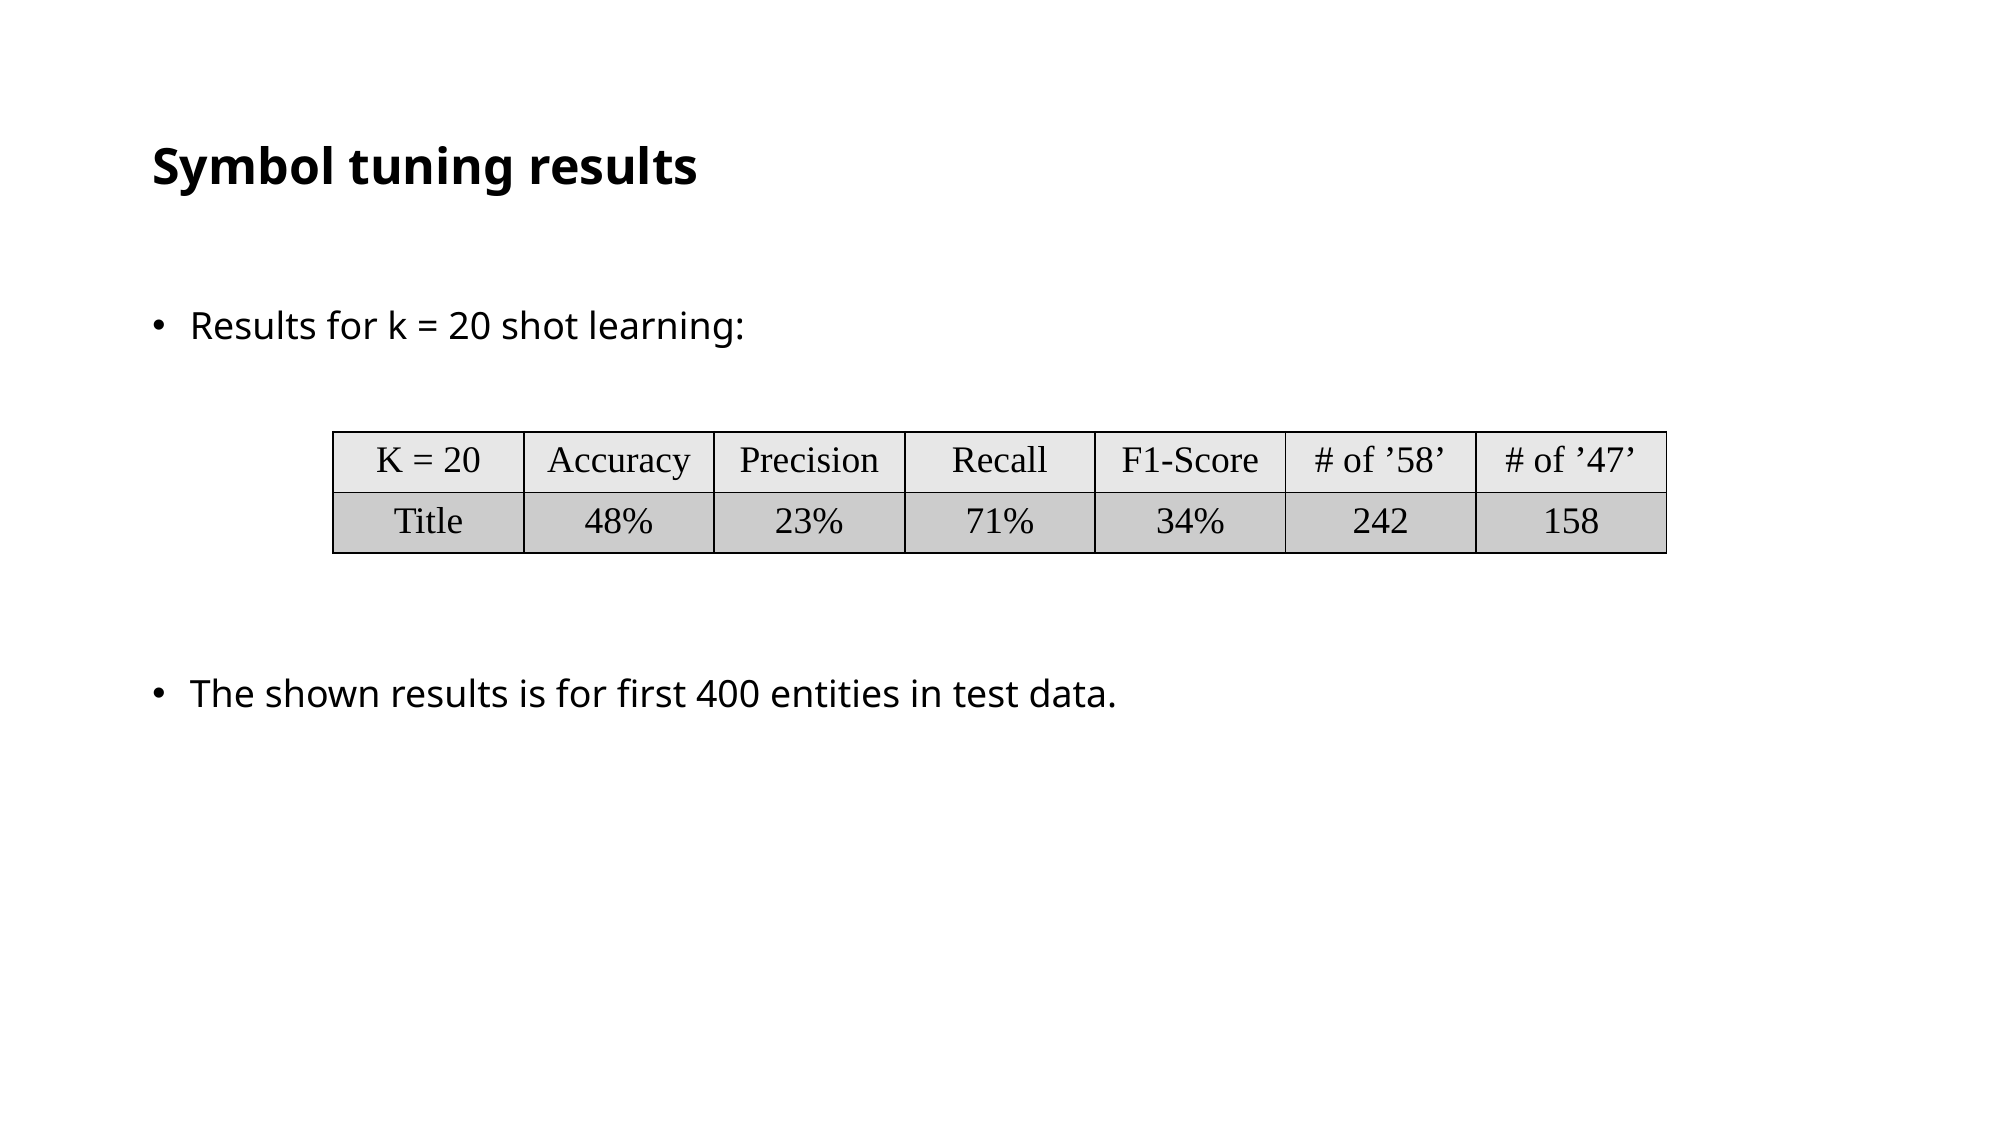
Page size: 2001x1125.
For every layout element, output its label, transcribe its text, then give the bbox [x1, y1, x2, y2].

table_header K = 20 [334, 433, 523, 492]
table_cell 242 [1286, 493, 1475, 552]
table_cell Title [334, 493, 523, 552]
table_cell 34% [1096, 493, 1285, 552]
table_header Accuracy [525, 433, 713, 492]
list Results for k = 20 shot learning: The shown results is for first 400 entities in test data. [137, 299, 1863, 1014]
title Symbol tuning results [137, 59, 1863, 278]
table_header Precision [715, 433, 904, 492]
table_header # of ’47’ [1477, 433, 1666, 492]
table_header F1-Score [1096, 433, 1285, 492]
table_cell 71% [906, 493, 1094, 552]
table_cell 48% [525, 493, 713, 552]
table_cell 23% [715, 493, 904, 552]
table_cell 158 [1477, 493, 1666, 552]
table_header # of ’58’ [1286, 433, 1475, 492]
table_header Recall [906, 433, 1094, 492]
